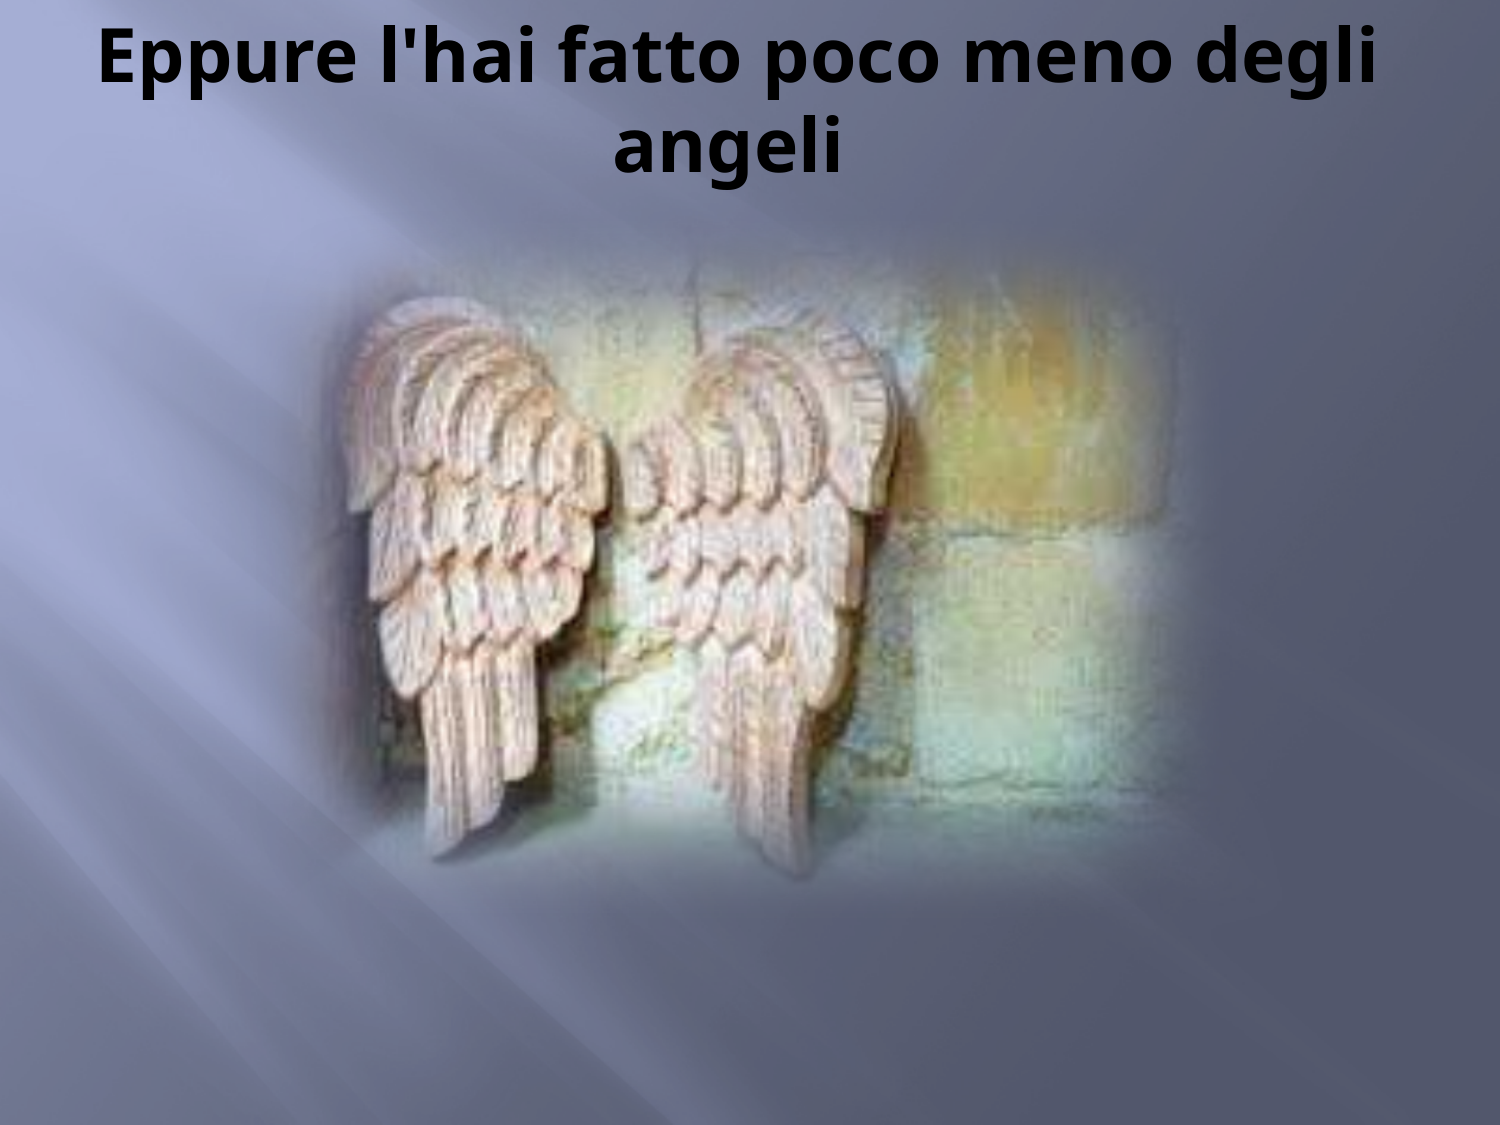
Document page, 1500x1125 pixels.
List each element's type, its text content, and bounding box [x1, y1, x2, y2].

picture [253, 207, 1235, 927]
text_box Eppure l'hai fatto poco meno degli angeli [64, 0, 1412, 195]
